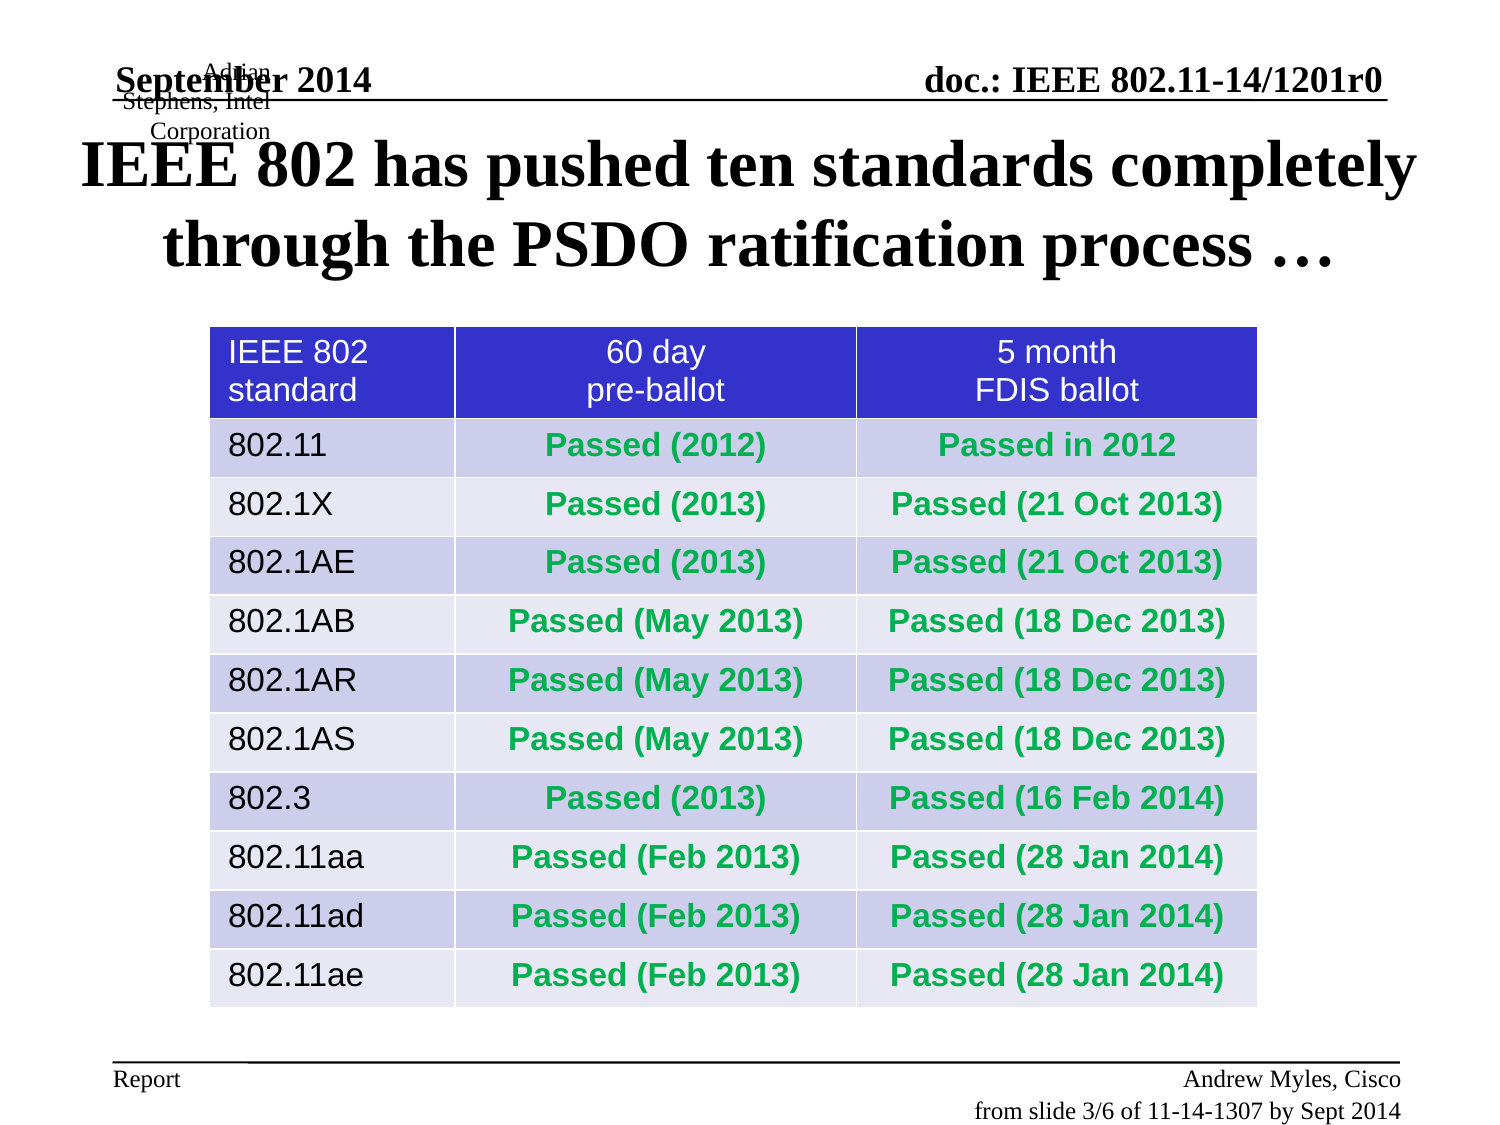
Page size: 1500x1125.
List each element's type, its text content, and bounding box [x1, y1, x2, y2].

text_box September 2014 [115, 54, 373, 100]
table_cell Passed (2012) [456, 419, 856, 477]
table_cell Passed (28 Jan 2014) [857, 950, 1257, 1007]
table_cell 802.1AB [210, 596, 454, 653]
table_cell 802.11ad [210, 891, 454, 948]
table_cell Passed (18 Dec 2013) [857, 714, 1257, 771]
title IEEE 802 has pushed ten standards completely through the PSDO ratification process … [0, 112, 1500, 288]
table_cell 802.11 [210, 419, 454, 477]
table_cell Passed (2013) [456, 478, 856, 536]
table_cell Passed (Feb 2013) [456, 891, 856, 948]
table_cell 802.1AR [210, 655, 454, 712]
table_cell Passed (16 Feb 2014) [857, 773, 1257, 830]
table_cell Passed (18 Dec 2013) [857, 596, 1257, 653]
footer Andrew Myles, Cisco [1169, 1061, 1402, 1087]
table_cell Passed (28 Jan 2014) [857, 832, 1257, 889]
text_box from slide 3/6 of 11-14-1307 by Sept 2014 [343, 1087, 1417, 1125]
table_cell Passed (2013) [456, 773, 856, 830]
table_cell Passed (2013) [456, 537, 856, 594]
table_cell Passed (21 Oct 2013) [857, 478, 1257, 536]
table_cell Passed (May 2013) [456, 714, 856, 771]
table_cell 802.11ae [210, 950, 454, 1007]
table_cell Passed (18 Dec 2013) [857, 655, 1257, 712]
table_cell 802.11aa [210, 832, 454, 889]
table_cell 802.1AE [210, 537, 454, 594]
table_header IEEE 802 standard [210, 327, 454, 418]
table_cell Passed in 2012 [857, 419, 1257, 477]
table_cell Passed (Feb 2013) [456, 950, 856, 1007]
table_header 60 day pre-ballot [456, 327, 856, 418]
table_cell Passed (Feb 2013) [456, 832, 856, 889]
table_cell Passed (28 Jan 2014) [857, 891, 1257, 948]
table_cell Passed (May 2013) [456, 655, 856, 712]
table_cell 802.3 [210, 773, 454, 830]
table_cell 802.1X [210, 478, 454, 536]
table_cell Passed (21 Oct 2013) [857, 537, 1257, 594]
table_cell 802.1AS [210, 714, 454, 771]
table_cell Passed (May 2013) [456, 596, 856, 653]
table_header 5 month FDIS ballot [857, 327, 1257, 418]
